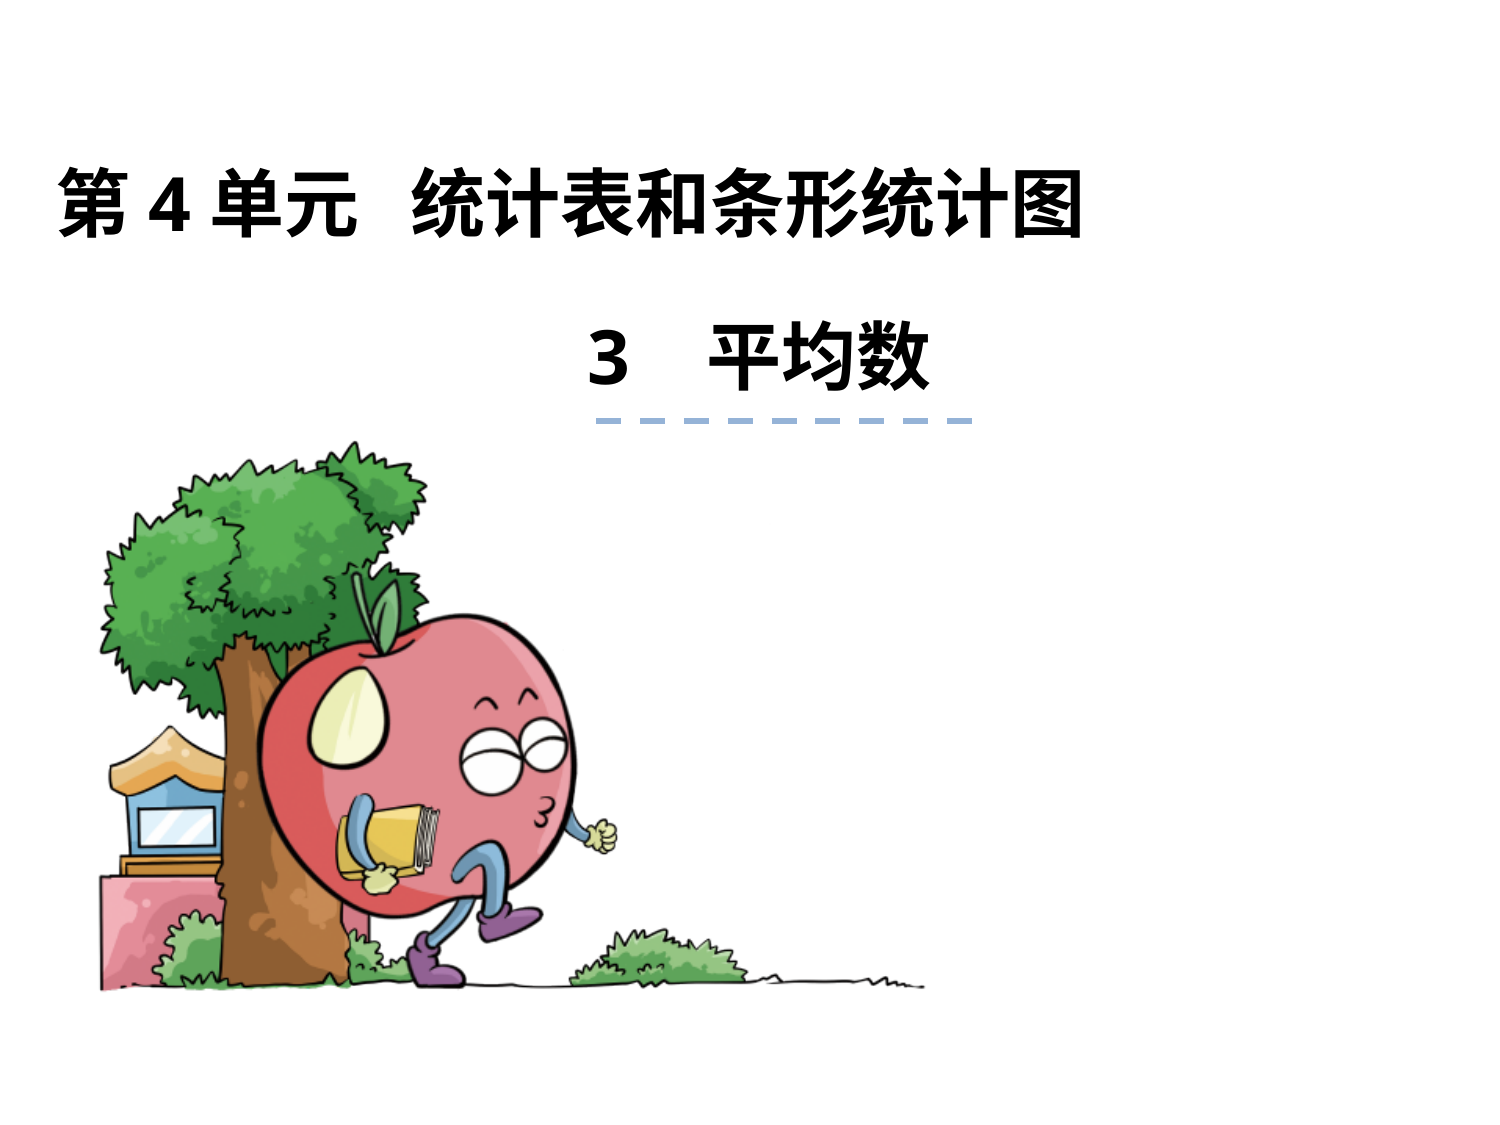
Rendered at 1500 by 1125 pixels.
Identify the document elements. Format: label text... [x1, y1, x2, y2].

text_box 3 平均数 [572, 302, 1093, 407]
text_box 第4单元 统计表和条形统计图 [41, 148, 1187, 254]
picture [88, 432, 937, 1011]
